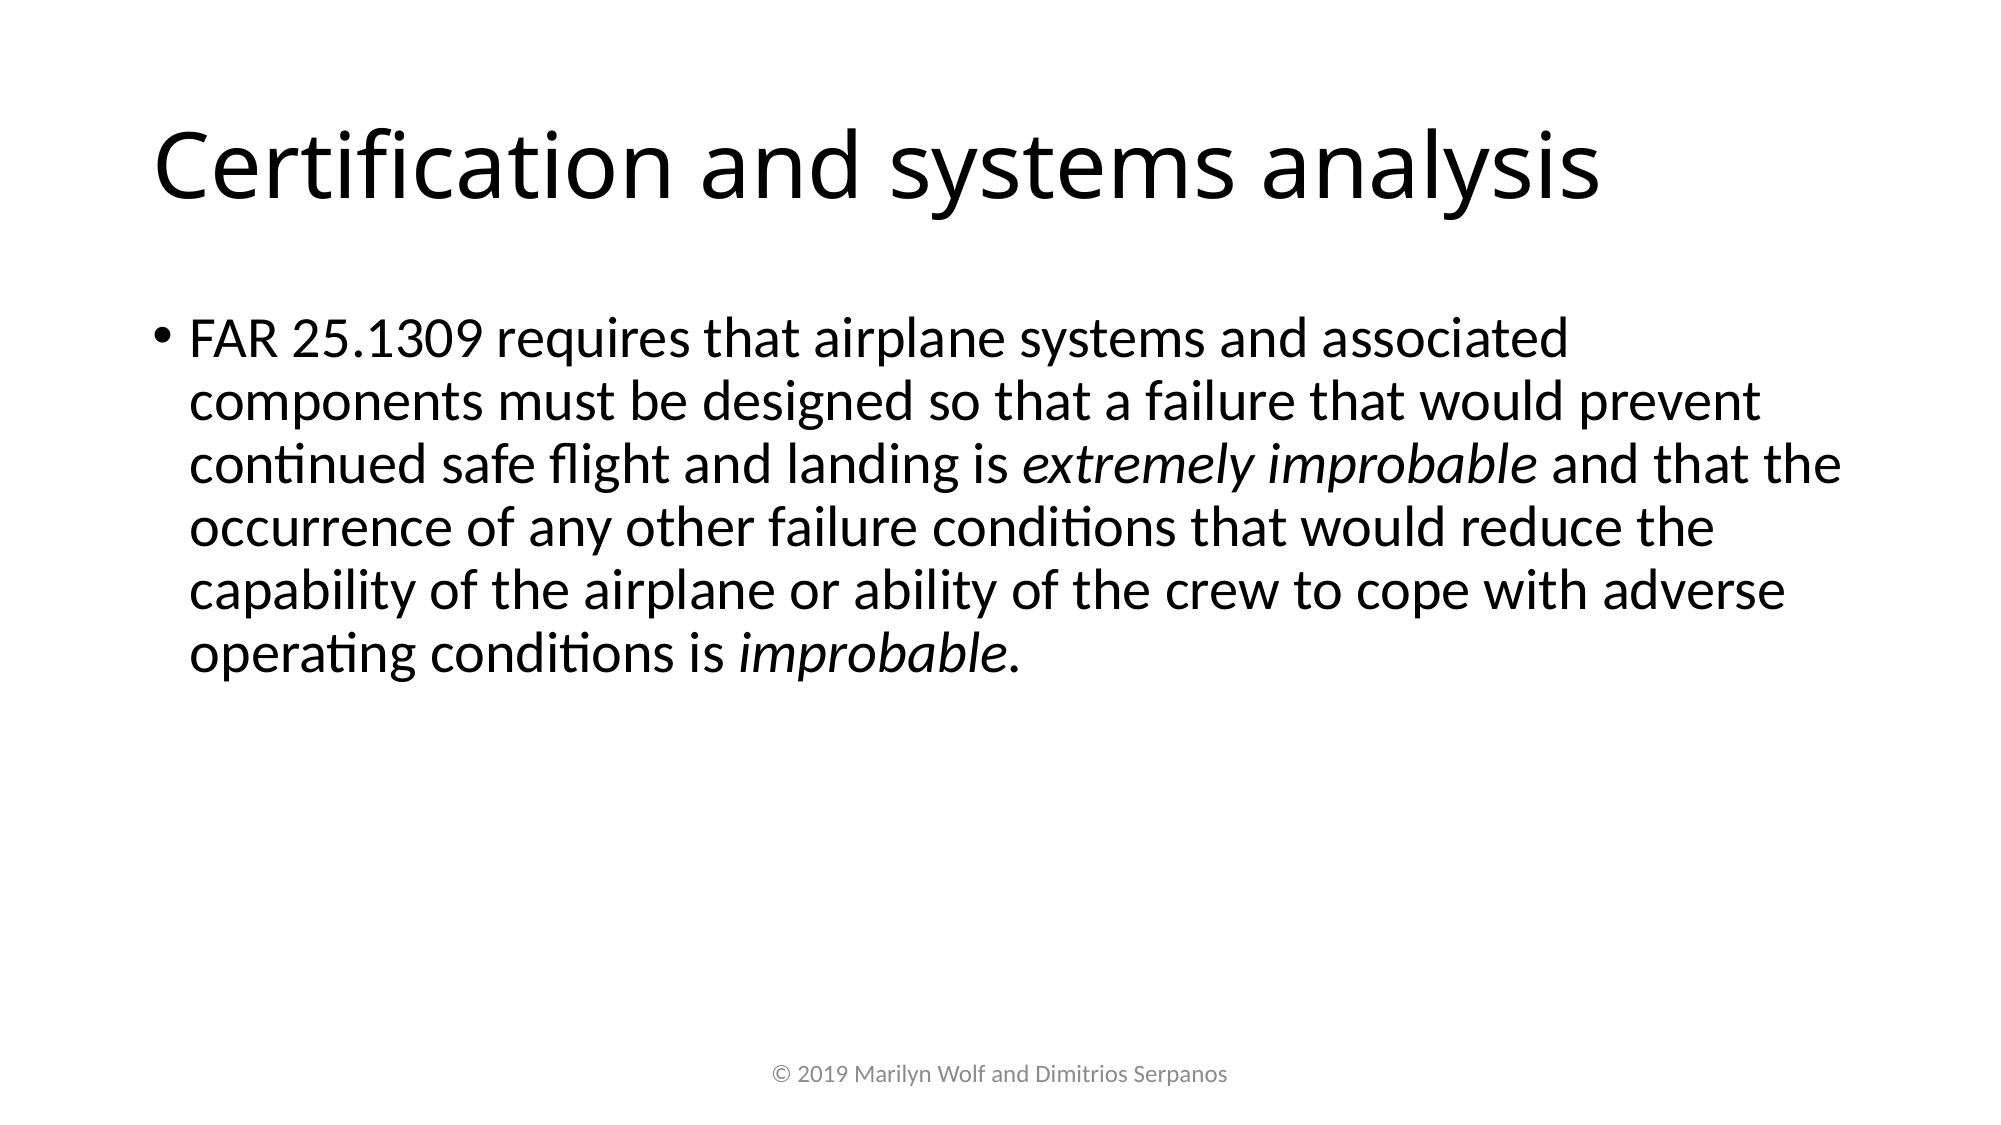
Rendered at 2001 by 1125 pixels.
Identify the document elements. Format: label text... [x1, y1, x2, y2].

footer © 2019 Marilyn Wolf and Dimitrios Serpanos [662, 1042, 1338, 1103]
title Certification and systems analysis [137, 59, 1863, 278]
list FAR 25.1309 requires that airplane systems and associated components must be designed so that a failure that would prevent continued safe flight and landing is extremely improbable and that the occurrence of any other failure conditions that would reduce the capability of the airplane or ability of the crew to cope with adverse operating conditions is improbable. [137, 299, 1863, 1014]
